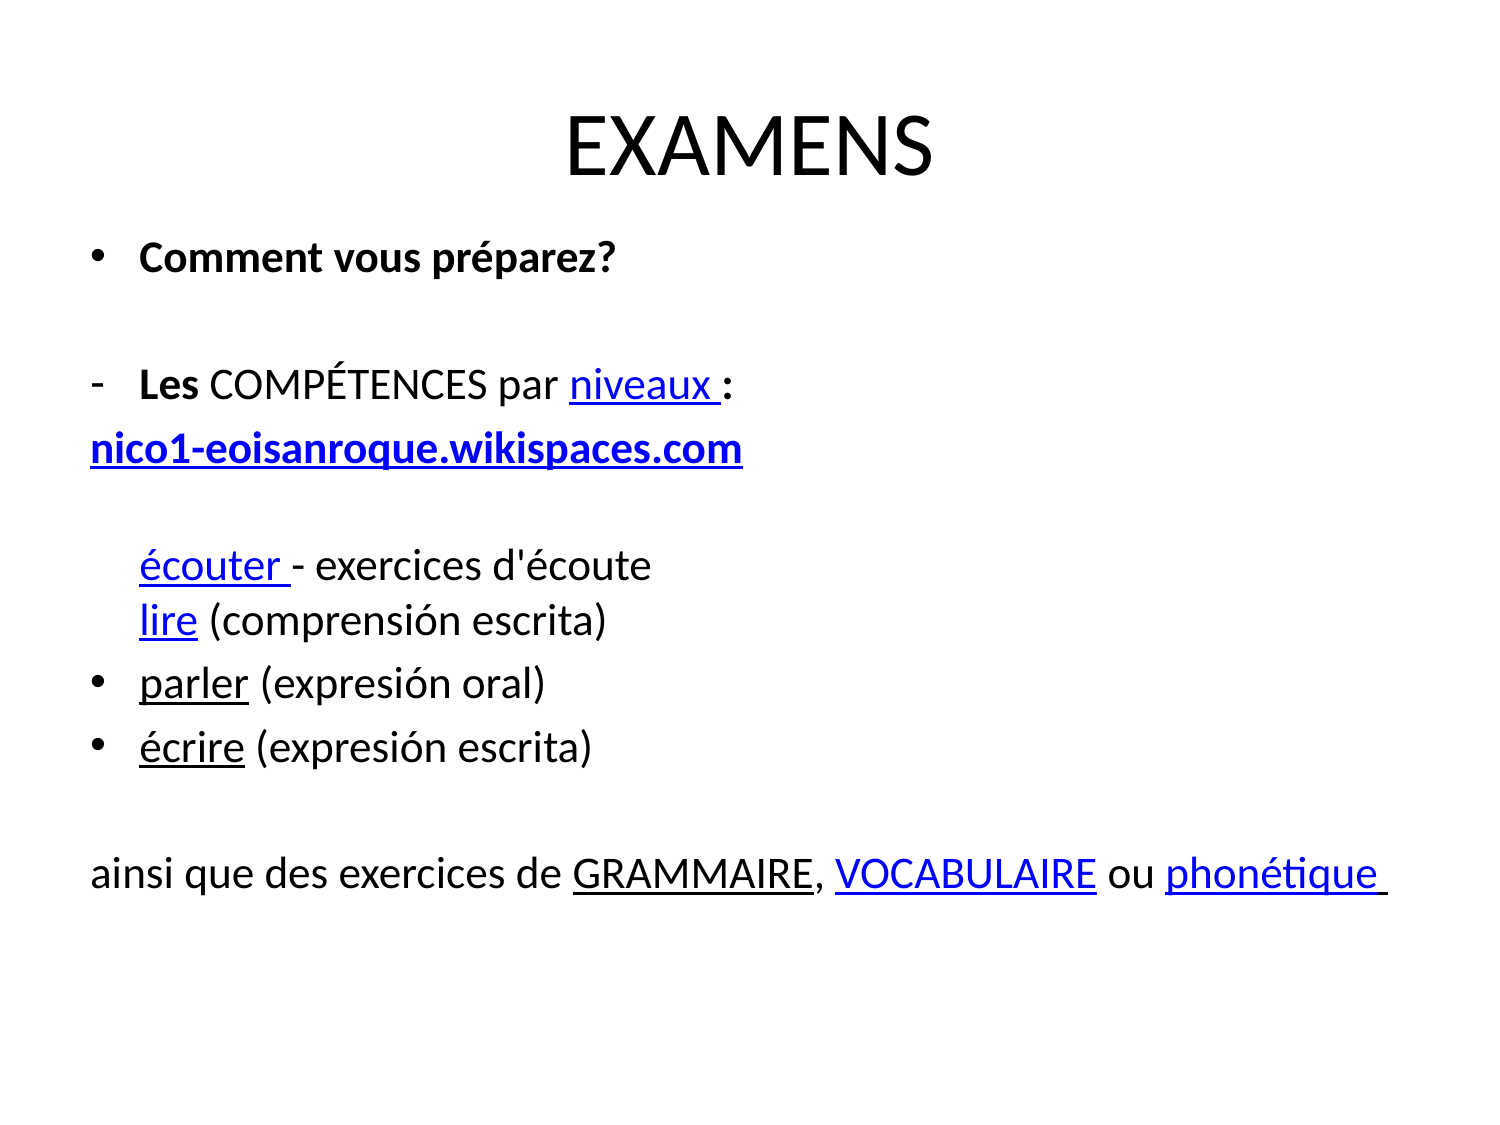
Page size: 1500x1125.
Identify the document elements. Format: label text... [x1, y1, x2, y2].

title EXAMENS [75, 45, 1425, 219]
list Comment vous préparez? Les COMPÉTENCES par niveaux : nico1-eoisanroque.wikispaces.com écouter - exercices d'écoute lire (comprensión escrita) parler (expresión oral) écrire (expresión escrita) ainsi que des exercices de GRAMMAIRE, VOCABULAIRE ou phonétique [75, 219, 1425, 1005]
